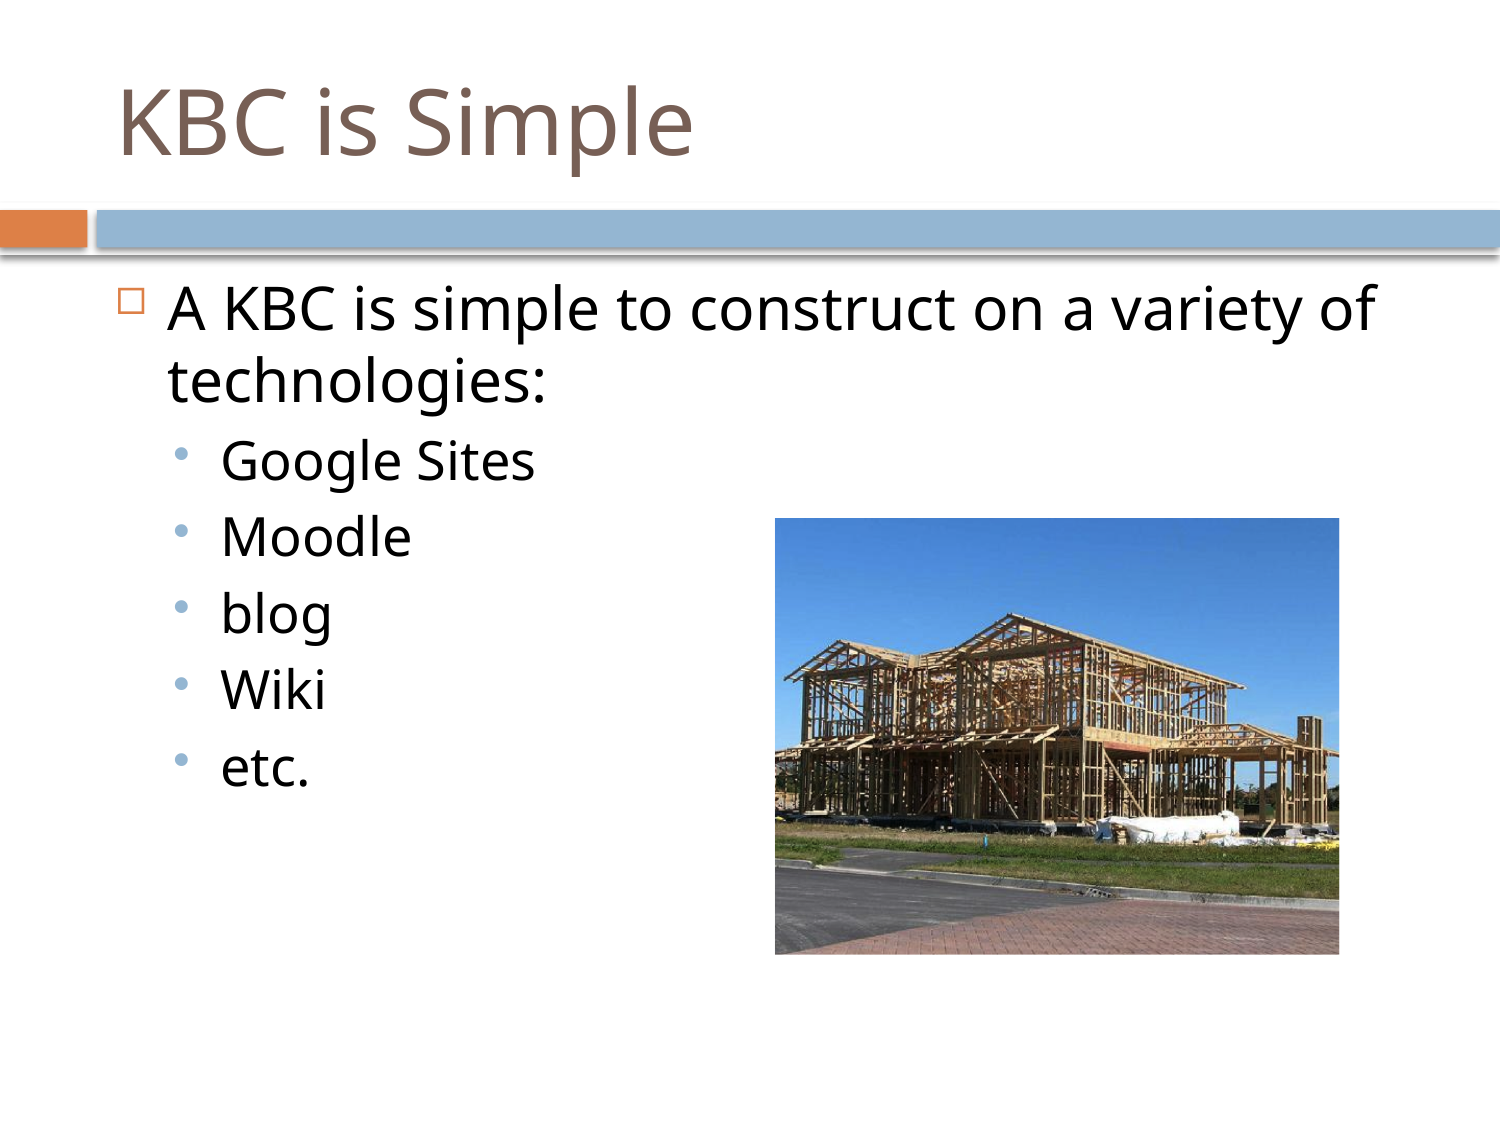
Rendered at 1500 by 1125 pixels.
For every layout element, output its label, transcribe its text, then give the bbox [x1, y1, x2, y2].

picture [675, 517, 1439, 956]
list A KBC is simple to construct on a variety of technologies: Google Sites Moodle blog Wiki etc. [100, 262, 1438, 1000]
title KBC is Simple [100, 37, 1438, 200]
